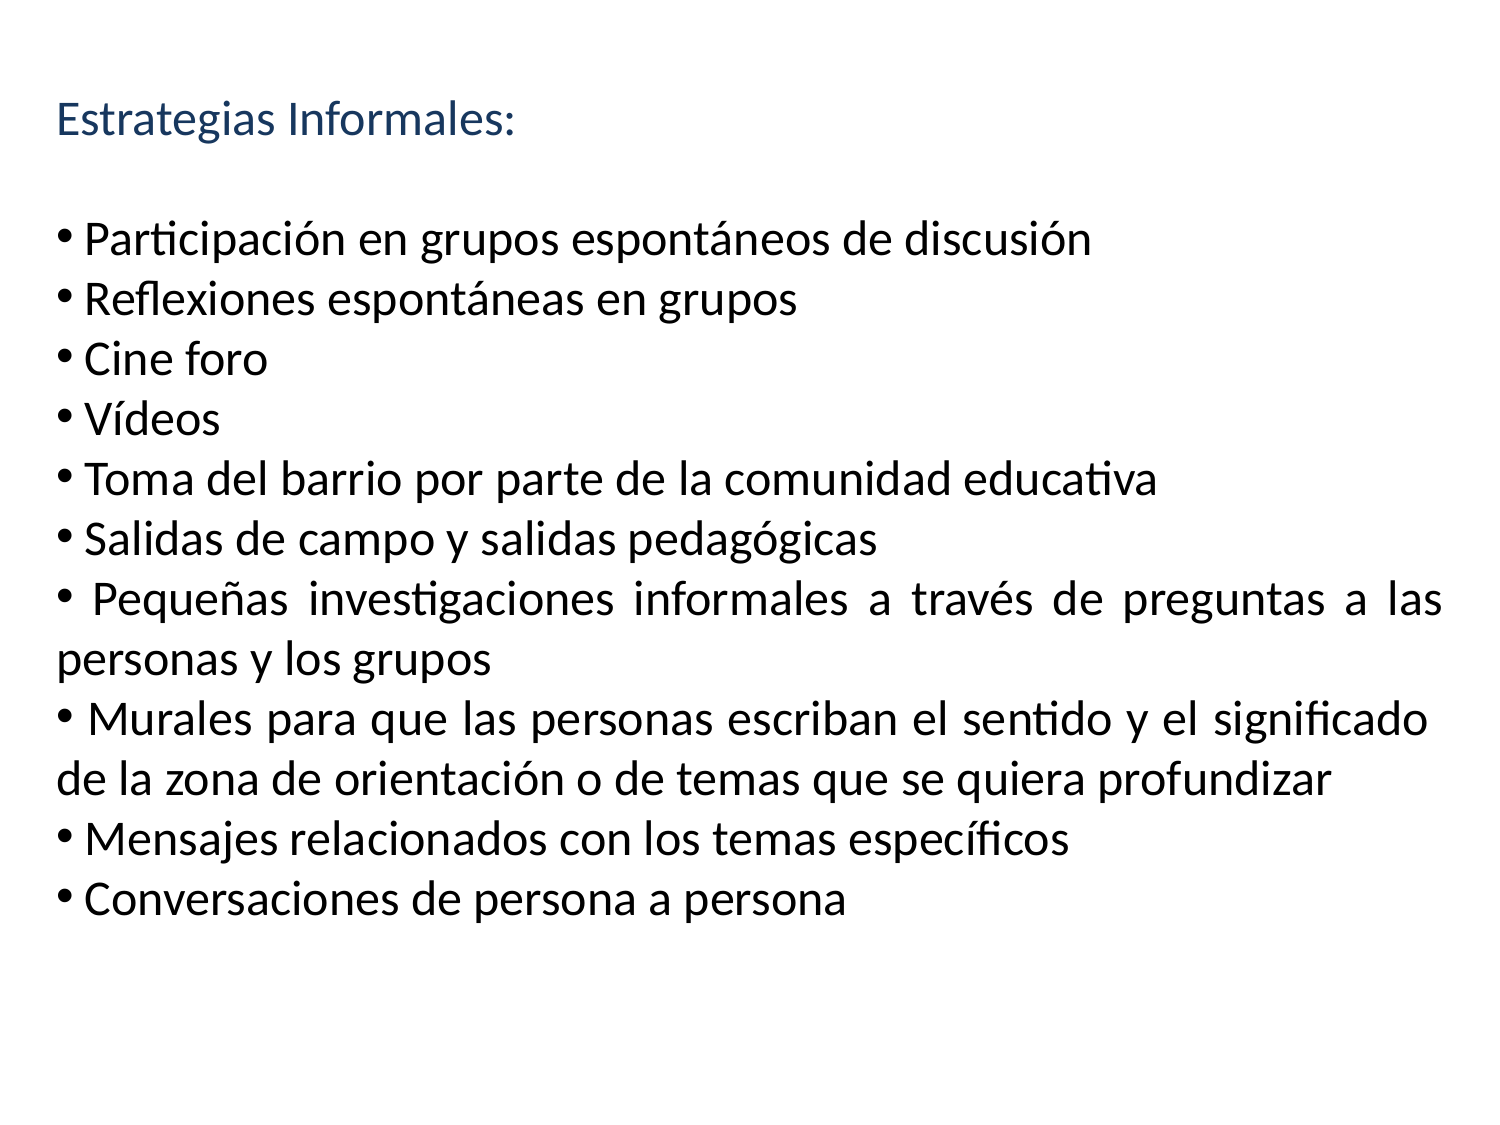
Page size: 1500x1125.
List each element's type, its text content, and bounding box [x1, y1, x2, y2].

text_box Estrategias Informales: Participación en grupos espontáneos de discusión Reflexiones espontáneas en grupos Cine foro Vídeos Toma del barrio por parte de la comunidad educativa Salidas de campo y salidas pedagógicas Pequeñas investigaciones informales a través de preguntas a las personas y los grupos Murales para que las personas escriban el sentido y el significado de la zona de orientación o de temas que se quiera profundizar Mensajes relacionados con los temas específicos Conversaciones de persona a persona [41, 78, 1459, 1023]
